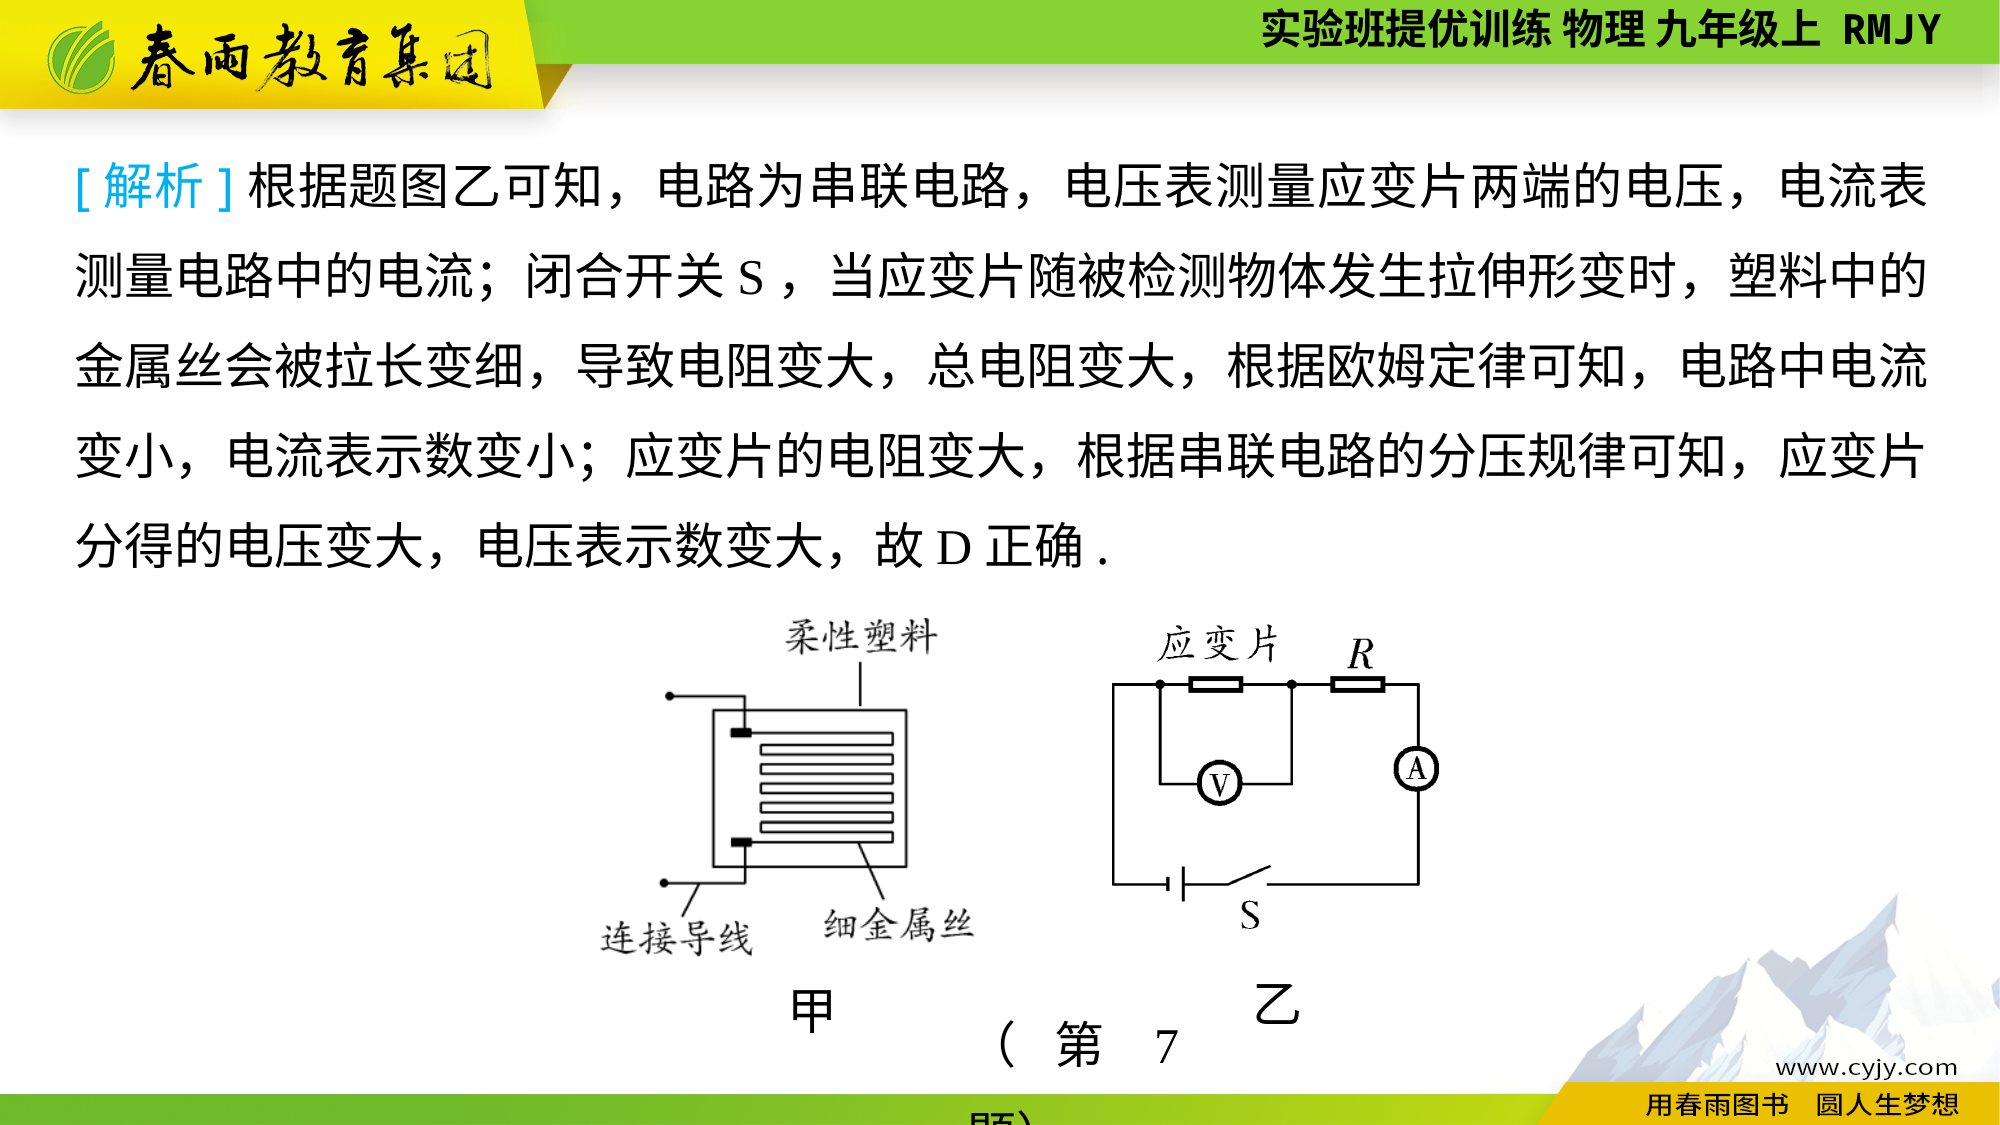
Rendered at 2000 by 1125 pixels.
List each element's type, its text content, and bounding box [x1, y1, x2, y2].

list [解析]根据题图乙可知，电路为串联电路，电压表测量应变片两端的电压，电流表测量电路中的电流；闭合开关S，当应变片随被检测物体发生拉伸形变时，塑料中的金属丝会被拉长变细，导致电阻变大，总电阻变大，根据欧姆定律可知，电路中电流变小，电流表示数变小；应变片的电阻变大，根据串联电路的分压规律可知，应变片分得的电压变大，电压表示数变大，故D正确. [59, 117, 1944, 576]
picture [0, 0, 2000, 1125]
text_box （第7题） [951, 975, 1206, 1081]
text_box 甲 [773, 976, 853, 1047]
text_box 乙 [1238, 943, 1318, 1040]
